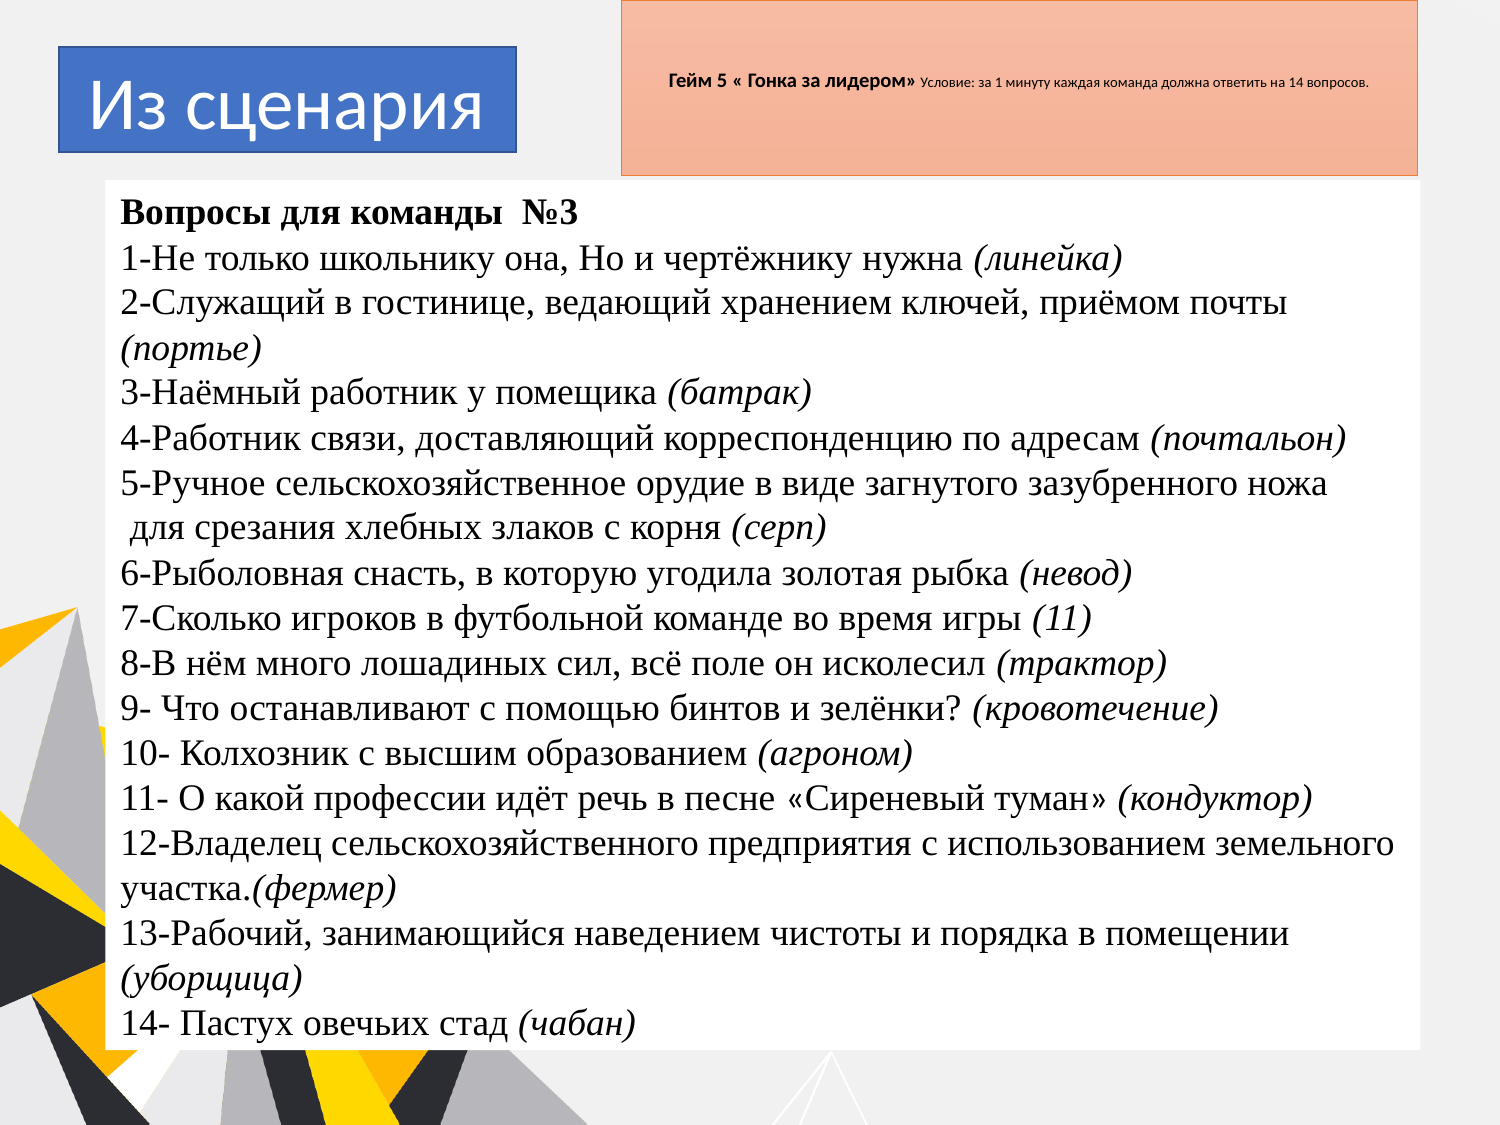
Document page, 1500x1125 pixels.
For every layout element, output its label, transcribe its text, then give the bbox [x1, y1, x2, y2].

text_box Из сценария [58, 46, 517, 153]
list Вопросы для команды №3 1-Не только школьнику она, Но и чертёжнику нужна (линейка) 2-Служащий в гостинице, ведающий хранением ключей, приёмом почты (портье) 3-Наёмный работник у помещика (батрак) 4-Работник связи, доставляющий корреспонденцию по адресам (почтальон) 5-Ручное сельскохозяйственное орудие в виде загнутого зазубренного ножа для срезания хлебных злаков с корня (серп) 6-Рыболовная снасть, в которую угодила золотая рыбка (невод) 7-Сколько игроков в футбольной команде во время игры (11) 8-В нём много лошадиных сил, всё поле он исколесил (трактор) 9- Что останавливают с помощью бинтов и зелёнки? (кровотечение) 10- Колхозник с высшим образованием (агроном) 11- О какой профессии идёт речь в песне «Сиреневый туман» (кондуктор) 12-Владелец сельскохозяйственного предприятия с использованием земельного участка.(фермер) 13-Рабочий, занимающийся наведением чистоты и порядка в помещении (уборщица) 14- Пастух овечьих стад (чабан) [105, 179, 1421, 1051]
title Гейм 5 « Гонка за лидером» Условие: за 1 минуту каждая команда должна ответить на 14 вопросов. [621, 0, 1418, 176]
picture [0, 0, 1500, 1125]
